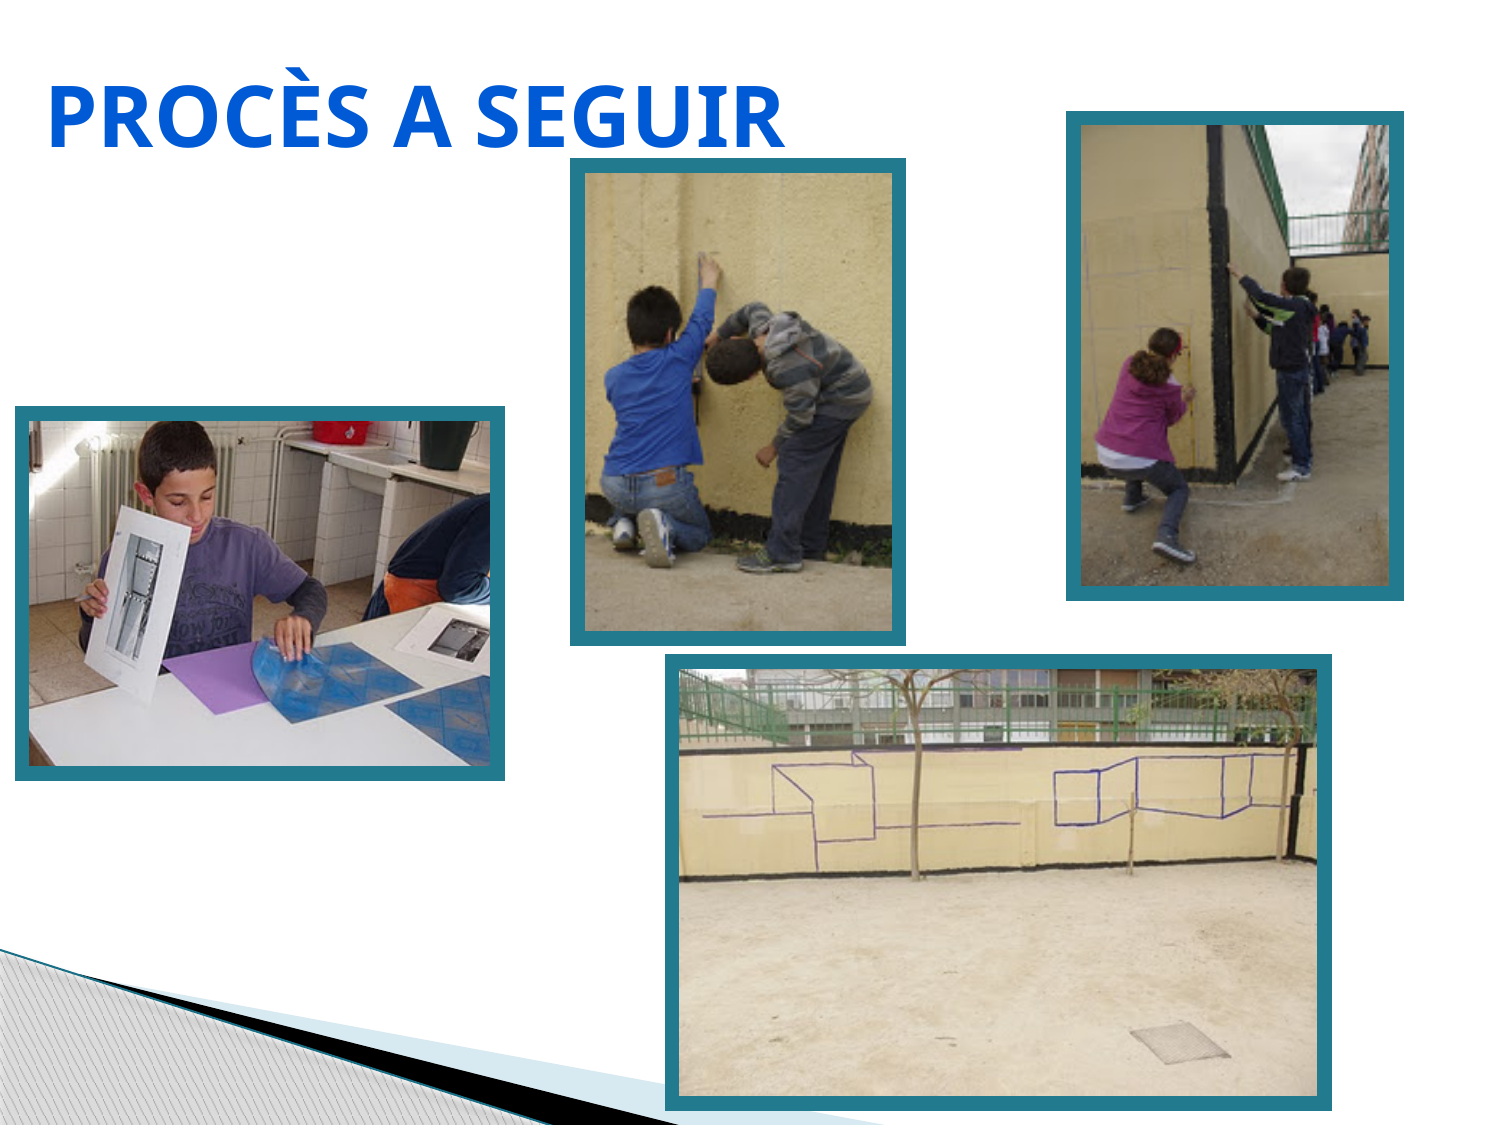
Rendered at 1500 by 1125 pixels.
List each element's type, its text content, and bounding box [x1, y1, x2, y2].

picture [29, 420, 491, 767]
picture [1080, 125, 1390, 587]
picture [678, 668, 1318, 1097]
picture [584, 172, 892, 632]
title PROCÈS A SEGUIR [29, 19, 1380, 207]
